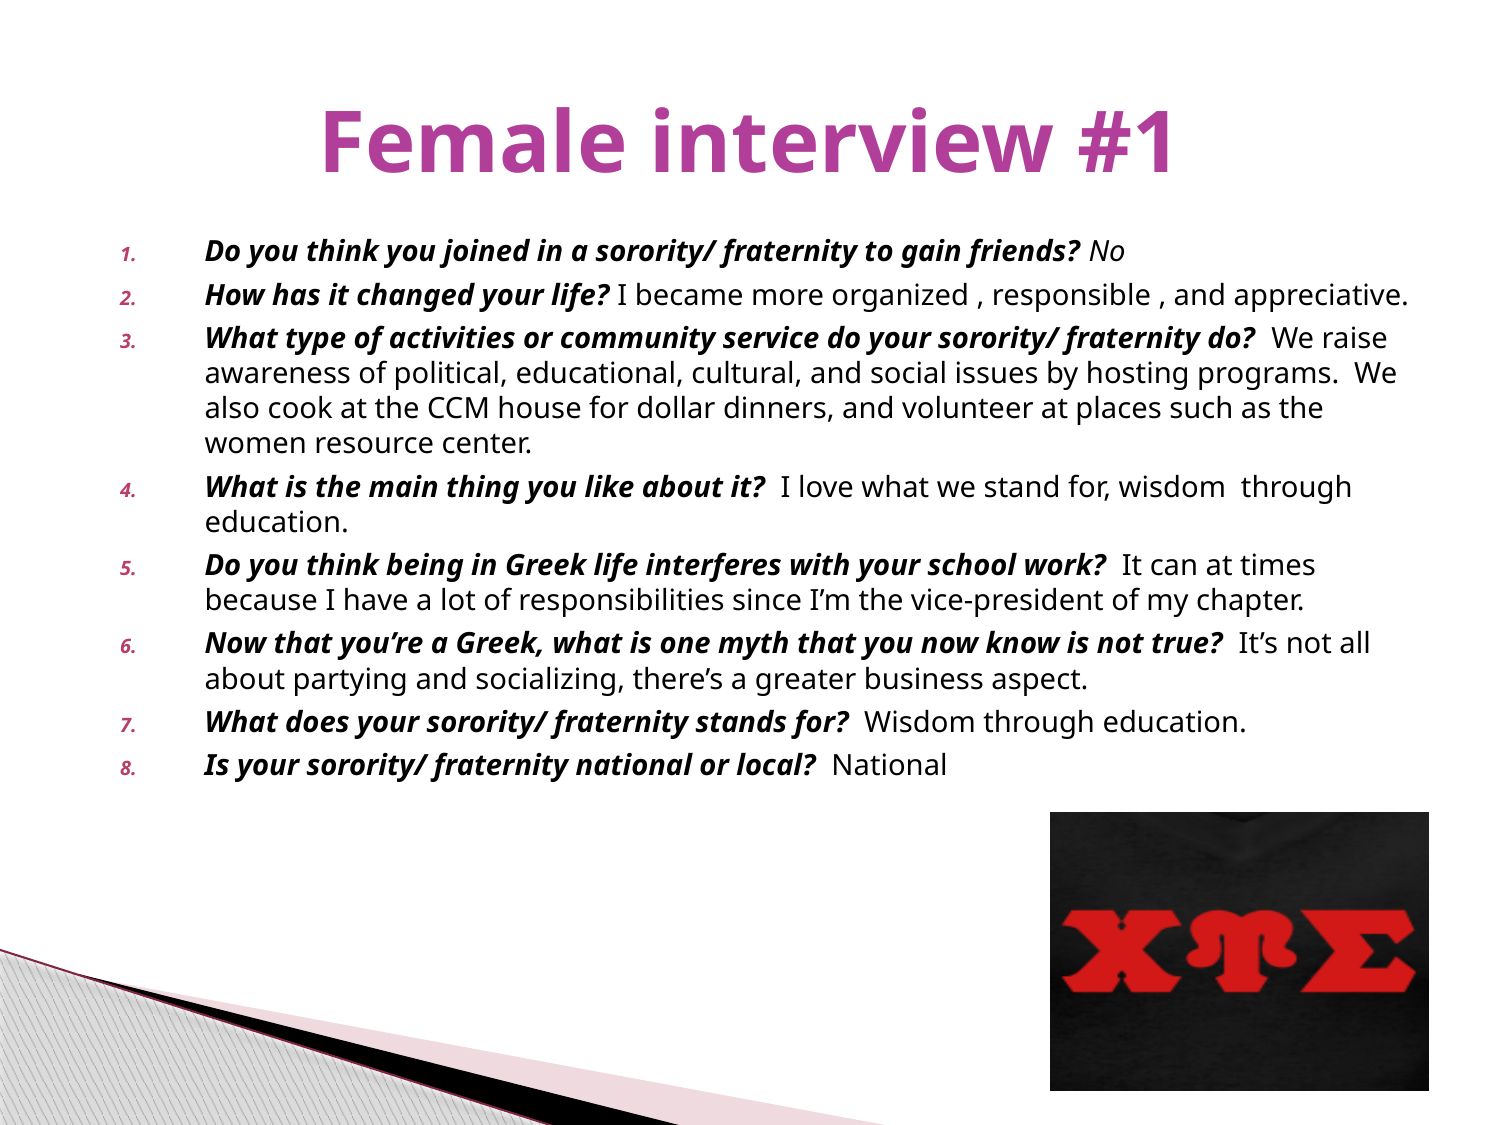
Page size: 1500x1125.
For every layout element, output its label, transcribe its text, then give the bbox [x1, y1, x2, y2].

list Do you think you joined in a sorority/ fraternity to gain friends? No How has it changed your life? I became more organized , responsible , and appreciative. What type of activities or community service do your sorority/ fraternity do? We raise awareness of political, educational, cultural, and social issues by hosting programs. We also cook at the CCM house for dollar dinners, and volunteer at places such as the women resource center. What is the main thing you like about it? I love what we stand for, wisdom through education. Do you think being in Greek life interferes with your school work? It can at times because I have a lot of responsibilities since I’m the vice-president of my chapter. Now that you’re a Greek, what is one myth that you now know is not true? It’s not all about partying and socializing, there’s a greater business aspect. What does your sorority/ fraternity stands for? Wisdom through education. Is your sorority/ fraternity national or local? National [87, 224, 1438, 968]
title Female interview #1 [75, 45, 1425, 233]
picture [1049, 812, 1429, 1091]
